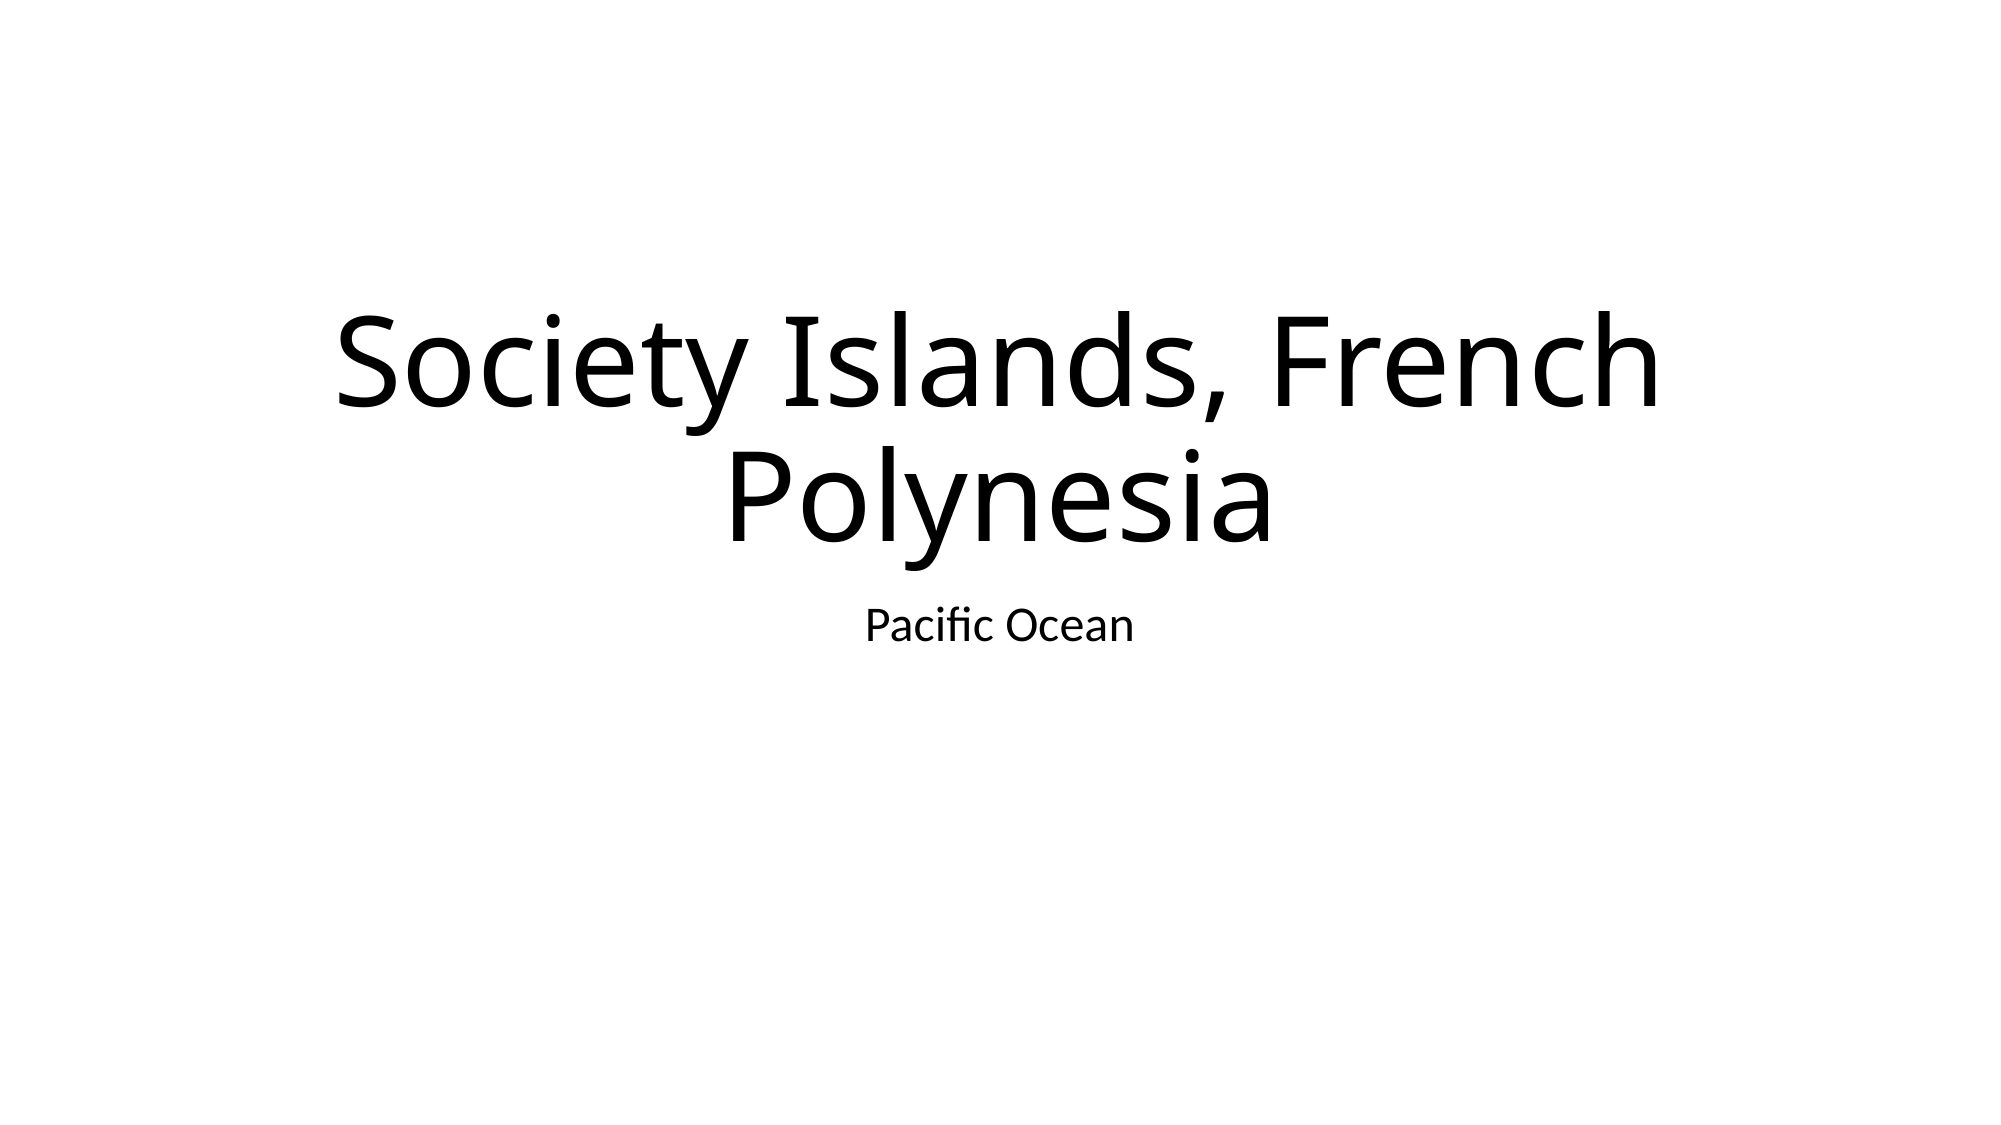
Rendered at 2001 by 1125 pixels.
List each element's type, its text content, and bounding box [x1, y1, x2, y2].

subtitle Pacific Ocean [249, 590, 1750, 863]
title Society Islands, French Polynesia [249, 184, 1750, 576]
